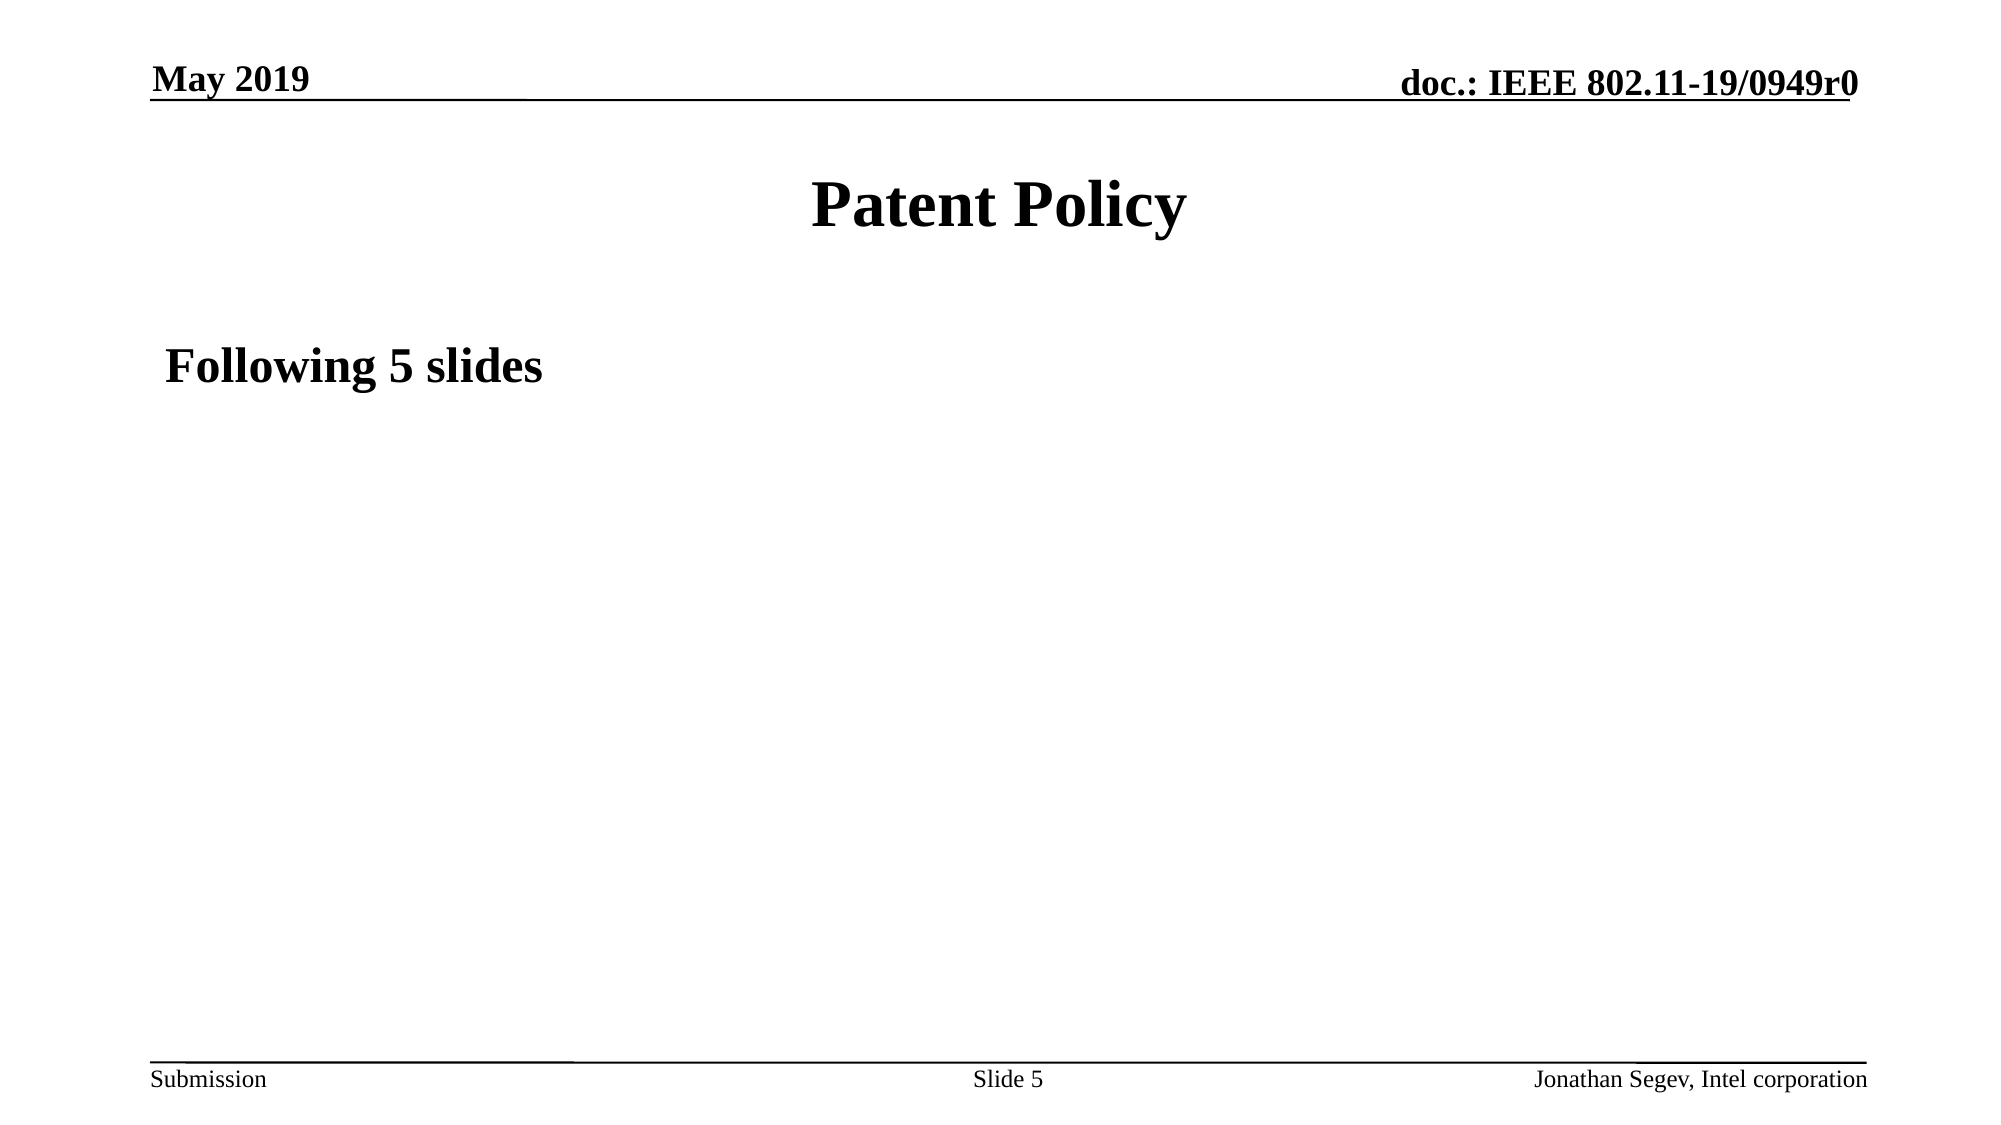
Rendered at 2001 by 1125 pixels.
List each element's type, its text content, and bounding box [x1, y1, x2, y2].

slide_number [152, 54, 563, 100]
list Following 5 slides [149, 324, 1850, 1000]
footer Jonathan Segev, Intel corporation [1171, 1061, 1869, 1093]
slide_number Slide 5 [950, 1061, 1067, 1123]
title Patent Policy [149, 112, 1850, 288]
